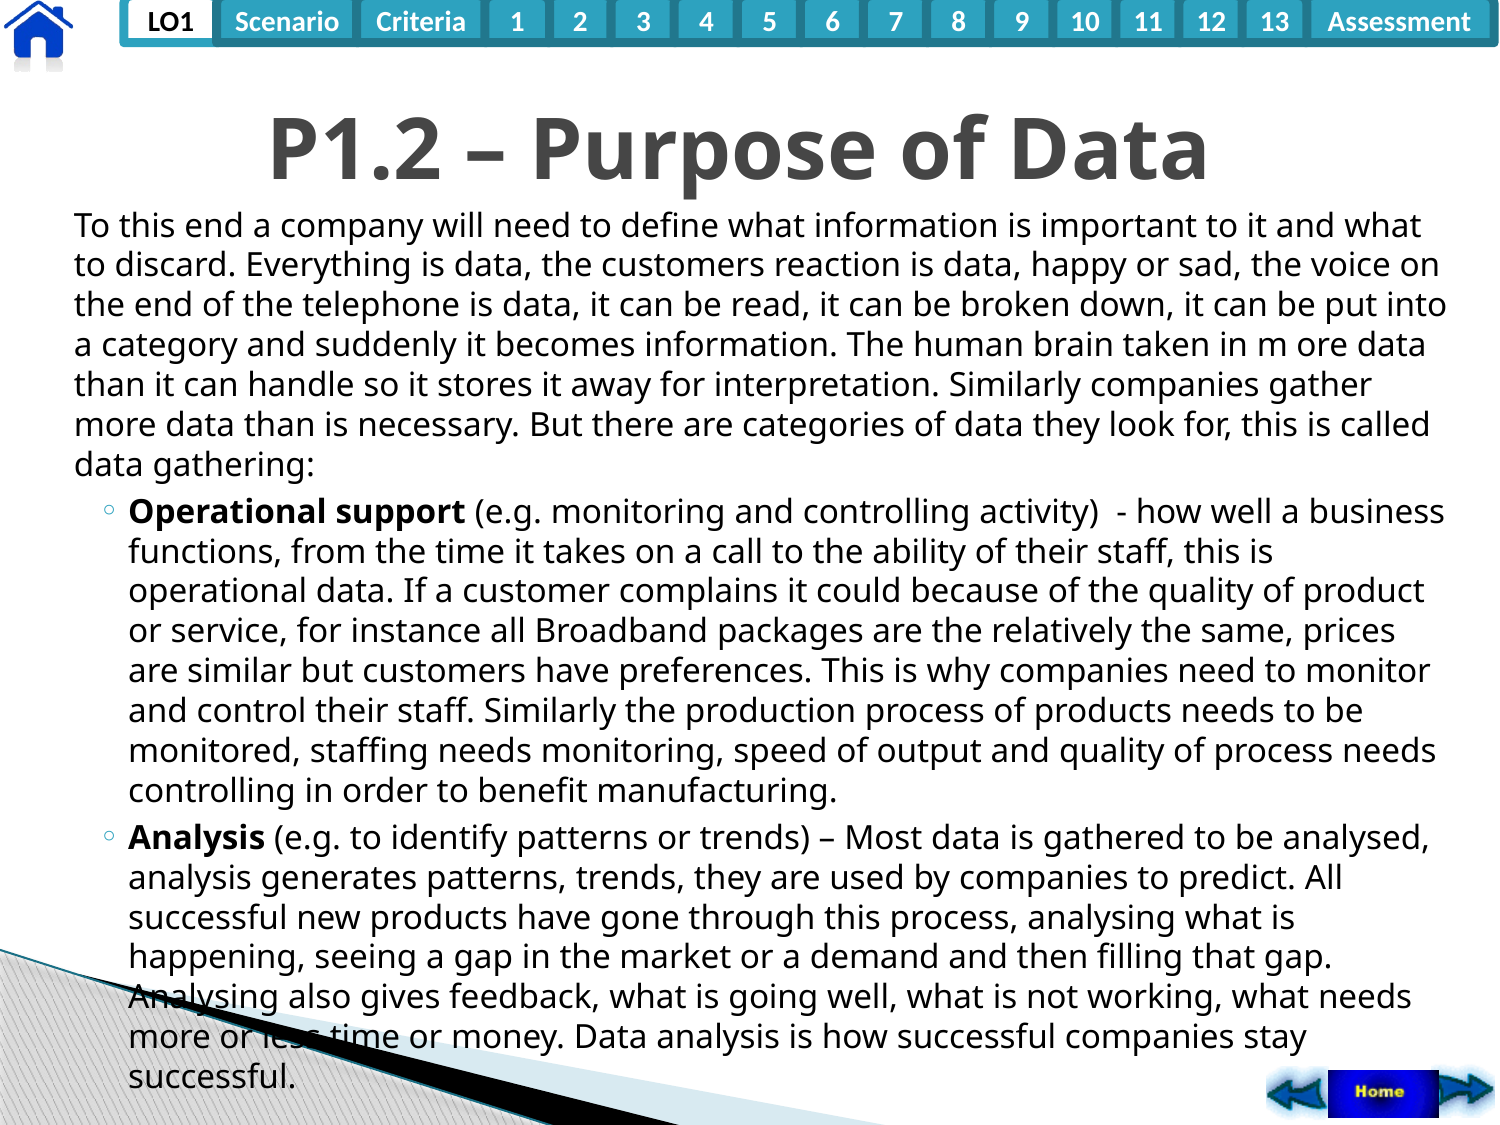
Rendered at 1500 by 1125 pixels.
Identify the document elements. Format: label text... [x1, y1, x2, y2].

title P1.2 – Purpose of Data [64, 56, 1415, 197]
picture [1266, 1055, 1495, 1125]
picture [0, 0, 77, 91]
list To this end a company will need to define what information is important to it and what to discard. Everything is data, the customers reaction is data, happy or sad, the voice on the end of the telephone is data, it can be read, it can be broken down, it can be put into a category and suddenly it becomes information. The human brain taken in m ore data than it can handle so it stores it away for interpretation. Similarly companies gather more data than is necessary. But there are categories of data they look for, this is called data gathering: Operational support (e.g. monitoring and controlling activity) - how well a business functions, from the time it takes on a call to the ability of their staff, this is operational data. If a customer complains it could because of the quality of product or service, for instance all Broadband packages are the relatively the same, prices are similar but customers have preferences. This is why companies need to monitor and control their staff. Similarly the production process of products needs to be monitored, staffing needs monitoring, speed of output and quality of process needs controlling in order to benefit manufacturing. Analysis (e.g. to identify patterns or trends) – Most data is gathered to be analysed, analysis generates patterns, trends, they are used by companies to predict. All successful new products have gone through this process, analysing what is happening, seeing a gap in the market or a demand and then filling that gap. Analysing also gives feedback, what is going well, what is not working, what needs more or less time or money. Data analysis is how successful companies stay successful. [41, 196, 1471, 1047]
